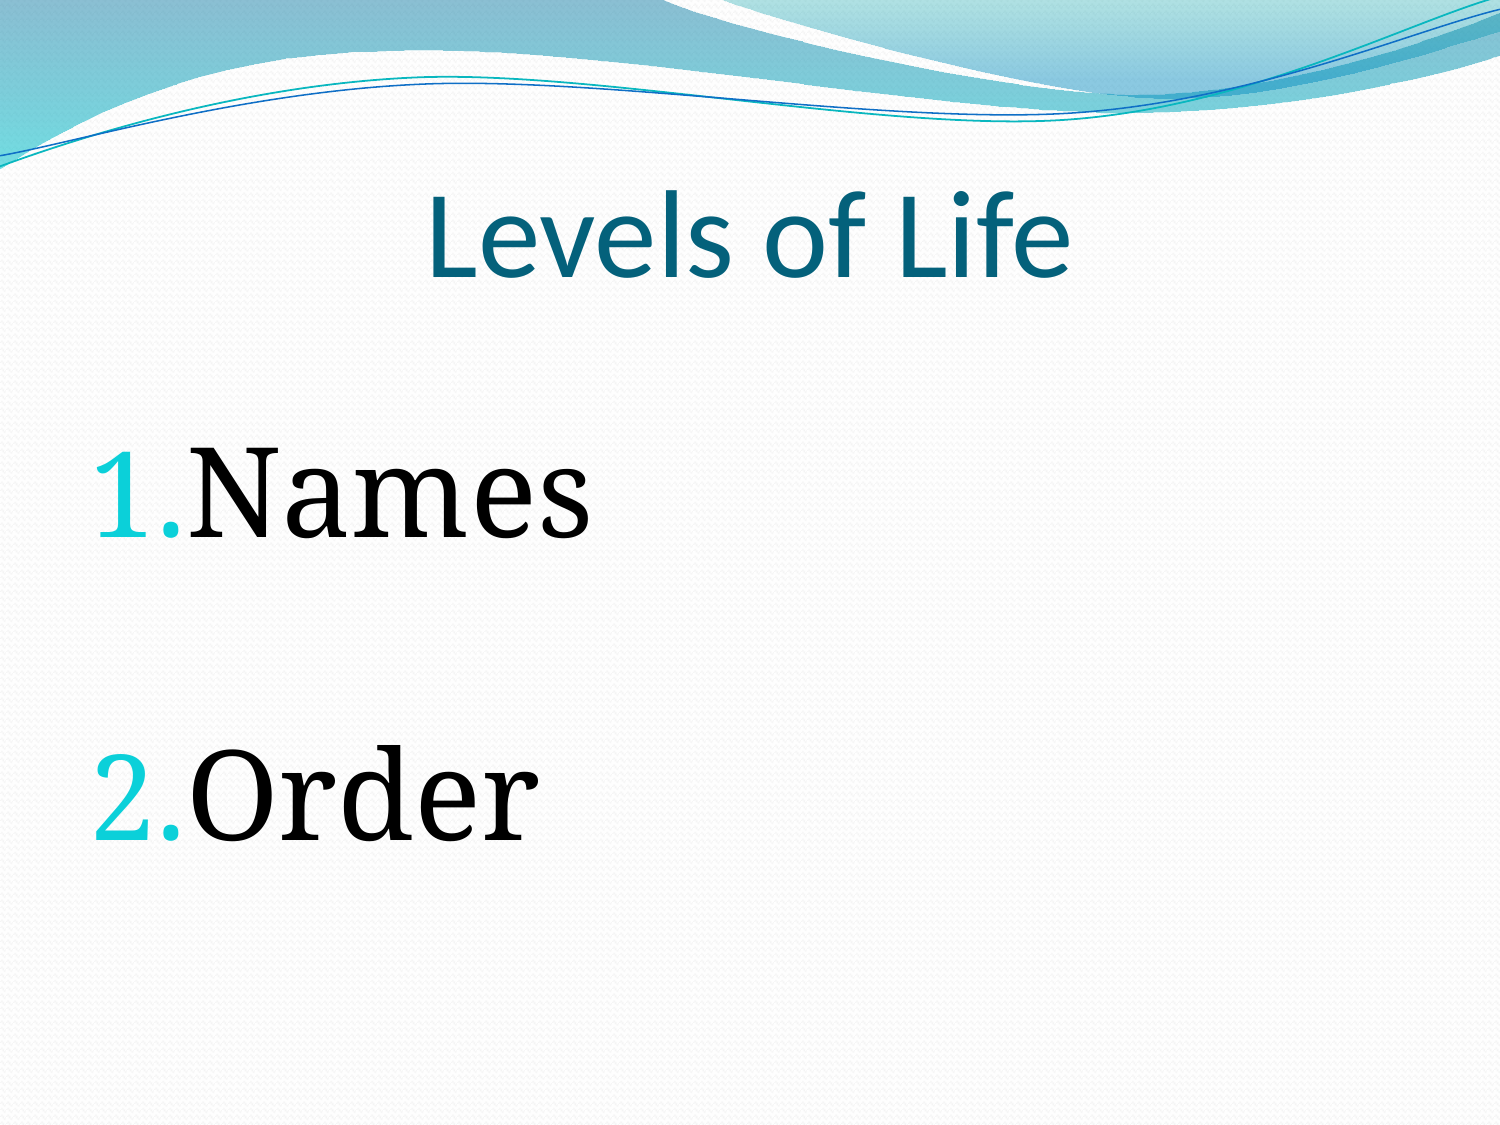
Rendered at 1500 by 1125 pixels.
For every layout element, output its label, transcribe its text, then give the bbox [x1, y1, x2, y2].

list Names Order [75, 404, 1425, 1125]
title Levels of Life [75, 115, 1425, 303]
